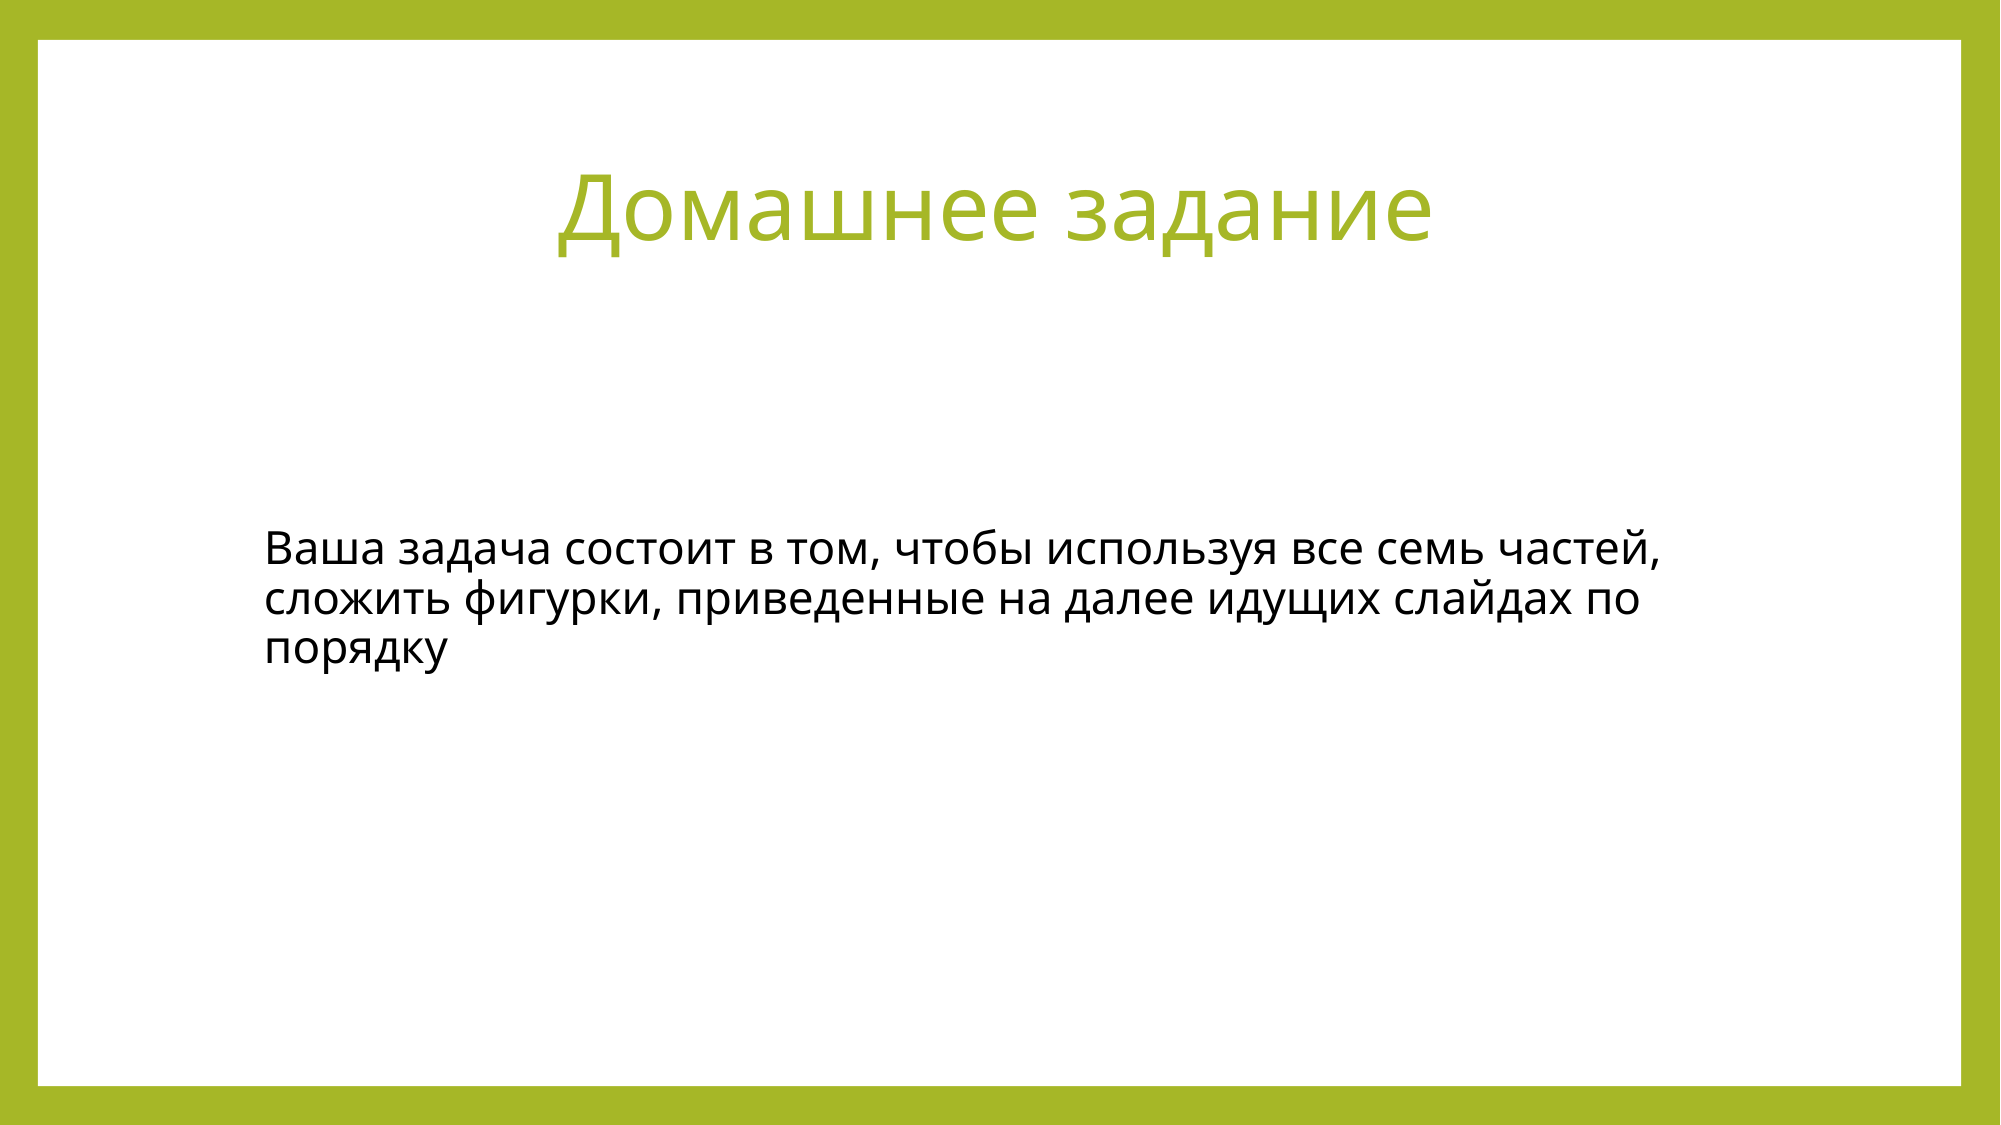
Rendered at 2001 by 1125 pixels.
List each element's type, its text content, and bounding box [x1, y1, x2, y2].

list Ваша задача состоит в том, чтобы используя все семь частей, сложить фигурки, приведенные на далее идущих слайдах по порядку [241, 518, 1825, 663]
title Домашнее задание [187, 99, 1808, 323]
